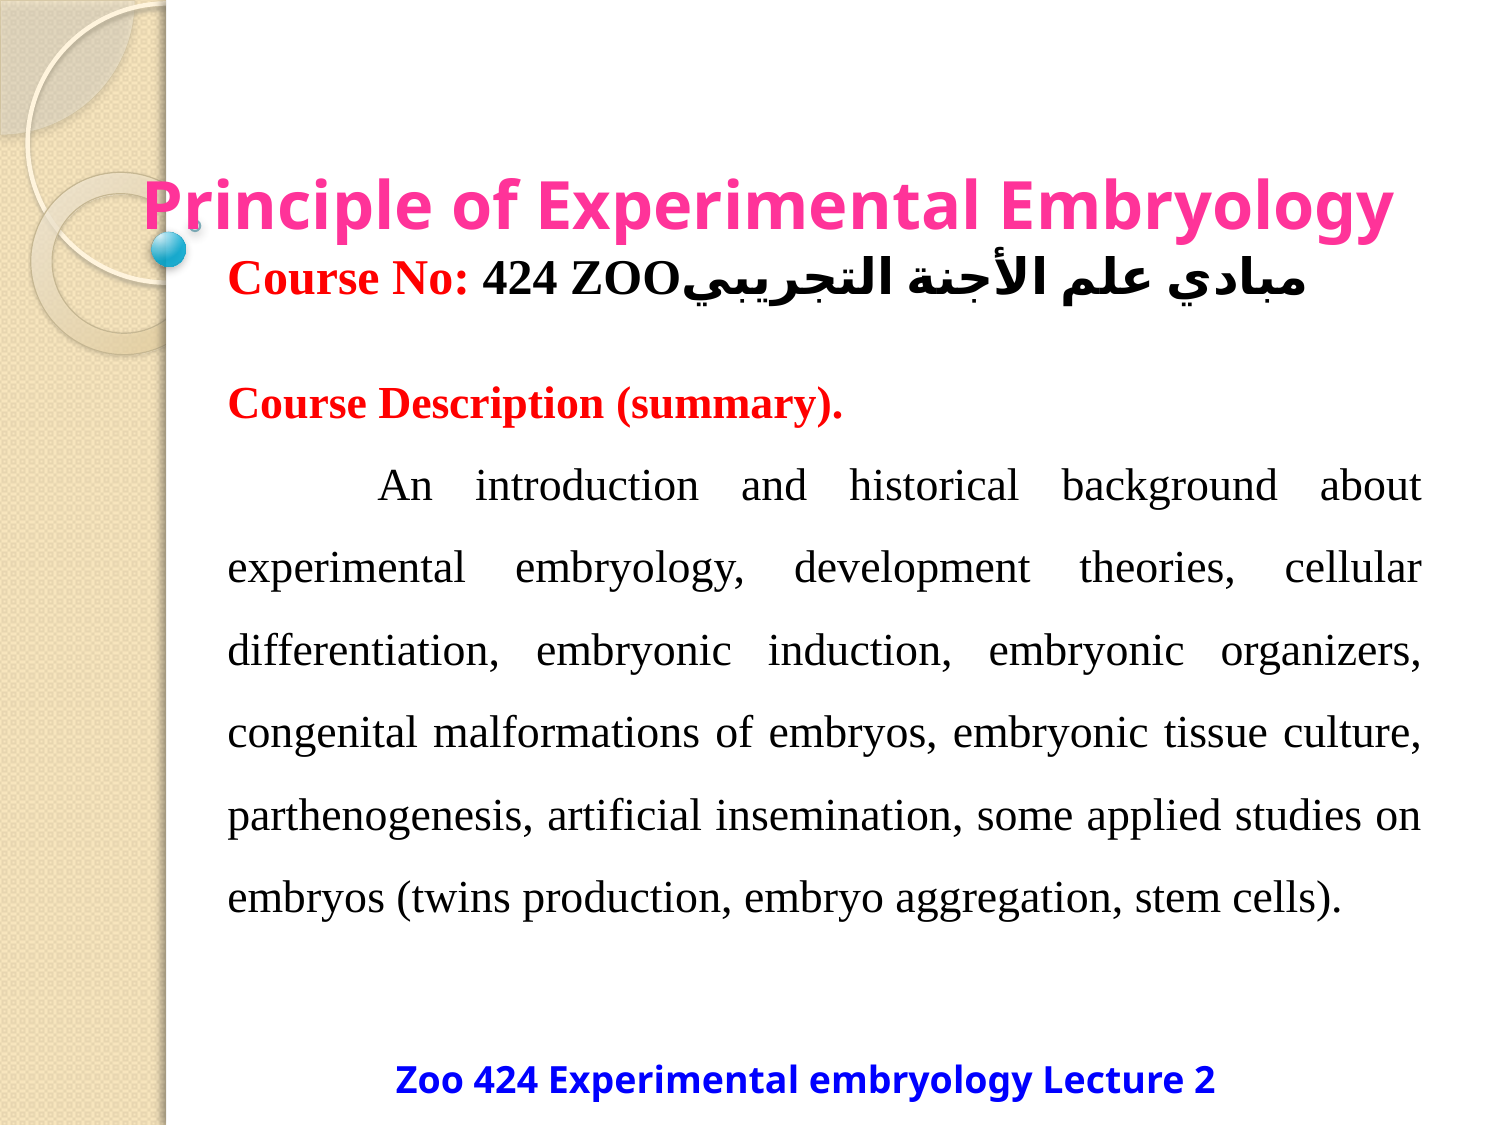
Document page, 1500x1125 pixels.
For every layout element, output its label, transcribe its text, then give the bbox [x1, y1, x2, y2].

text_box Course Description (summary). An introduction and historical background about experimental embryology, development theories, cellular differentiation, embryonic induction, embryonic organizers, congenital malformations of embryos, embryonic tissue culture, parthenogenesis, artificial insemination, some applied studies on embryos (twins production, embryo aggregation, stem cells). [212, 337, 1438, 930]
text_box Zoo 424 Experimental embryology Lecture 2 [162, 1026, 1450, 1109]
title Principle of Experimental Embryology [112, 24, 1425, 250]
text_box Course No: 424 ZOOمبادي علم الأجنة التجريبي [212, 237, 1400, 313]
